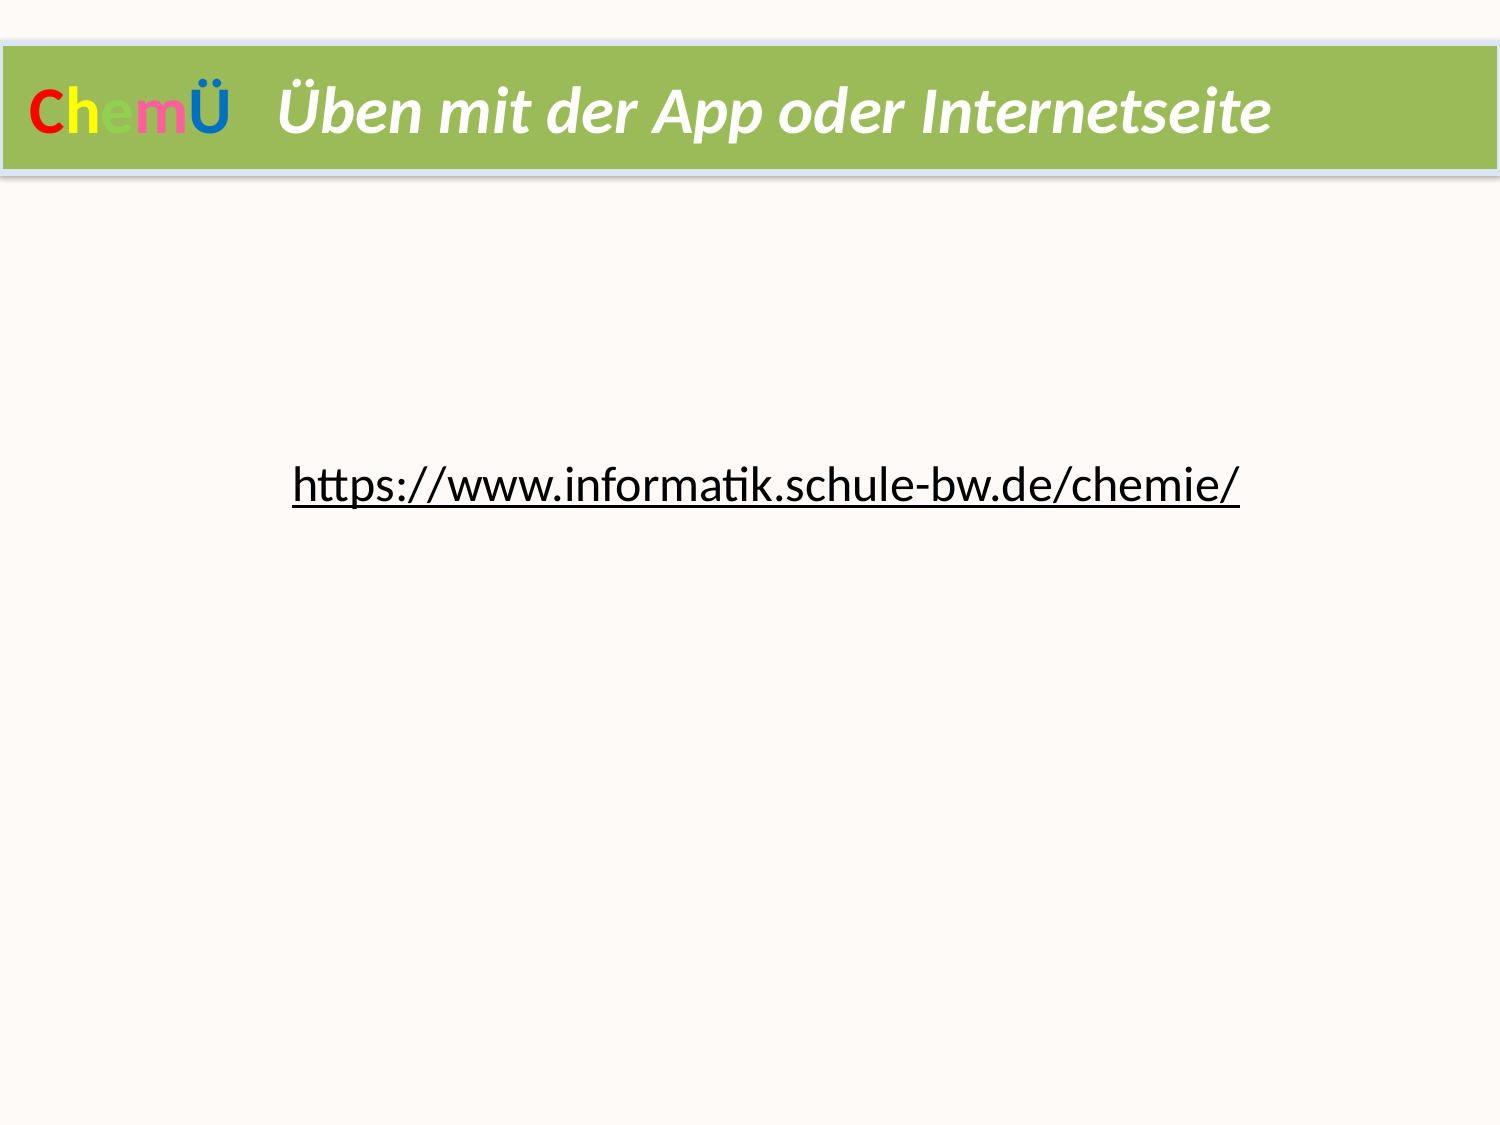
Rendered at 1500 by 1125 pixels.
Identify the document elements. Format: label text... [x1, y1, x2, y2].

text_box https://www.informatik.schule-bw.de/chemie/ [277, 444, 1338, 580]
text_box ChemÜ Üben mit der App oder Internetseite [0, 40, 1500, 176]
